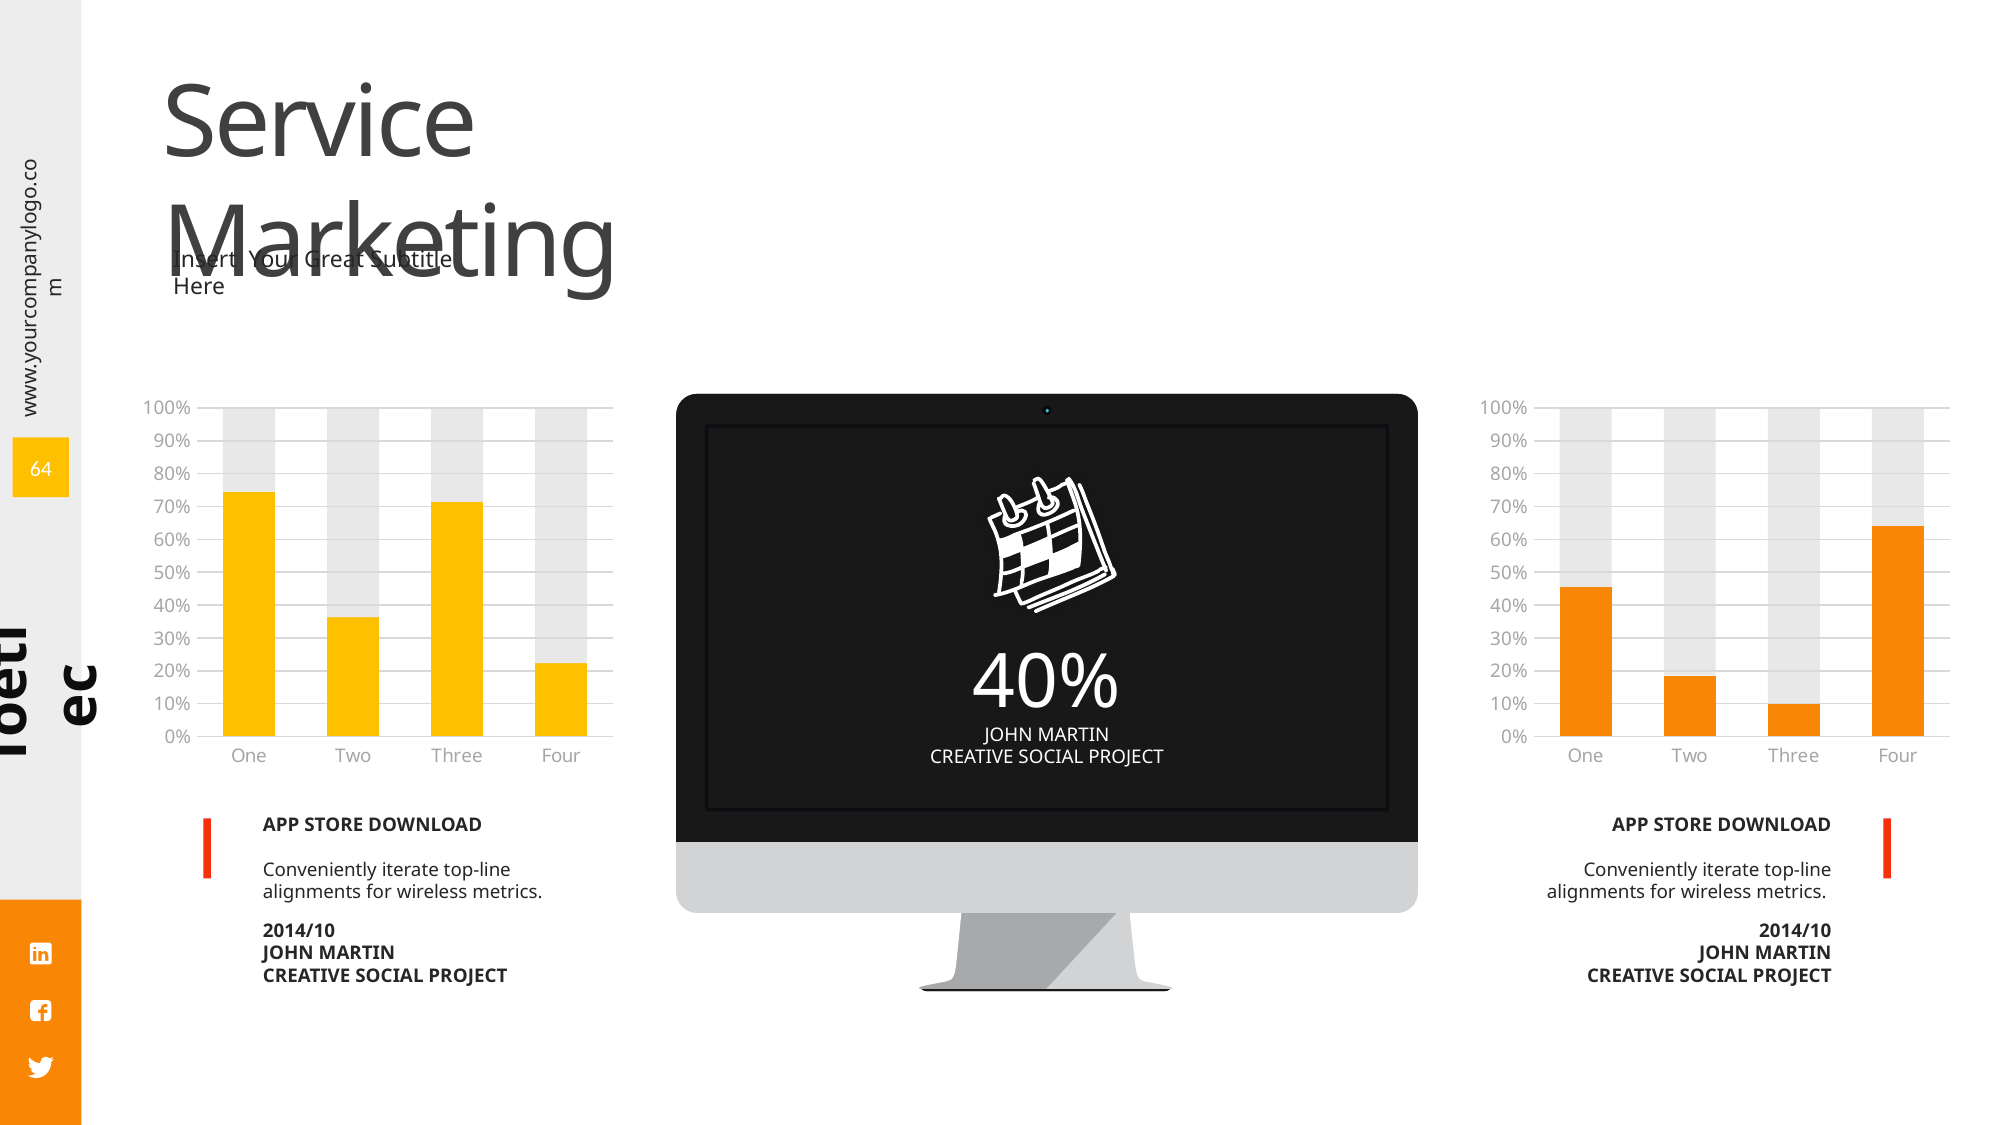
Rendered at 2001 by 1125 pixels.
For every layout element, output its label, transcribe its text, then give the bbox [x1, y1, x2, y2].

text_box APP STORE DOWNLOAD Conveniently iterate top-line alignments for wireless metrics. [248, 804, 564, 910]
chart [132, 386, 624, 777]
chart [1469, 386, 1960, 777]
text_box Insert Your Great Subtitle Here [158, 237, 512, 307]
text_box 2014/10 JOHN MARTIN CREATIVE SOCIAL PROJECT [248, 911, 564, 994]
slide_number 64 [12, 437, 69, 498]
text_box APP STORE DOWNLOAD Conveniently iterate top-line alignments for wireless metrics. [1530, 804, 1847, 910]
text_box 2014/10 JOHN MARTIN CREATIVE SOCIAL PROJECT [1530, 911, 1847, 994]
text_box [676, 393, 1418, 992]
text_box Service Marketing [147, 116, 677, 236]
text_box [1882, 817, 1892, 879]
picture [708, 425, 1390, 809]
text_box [202, 817, 212, 879]
